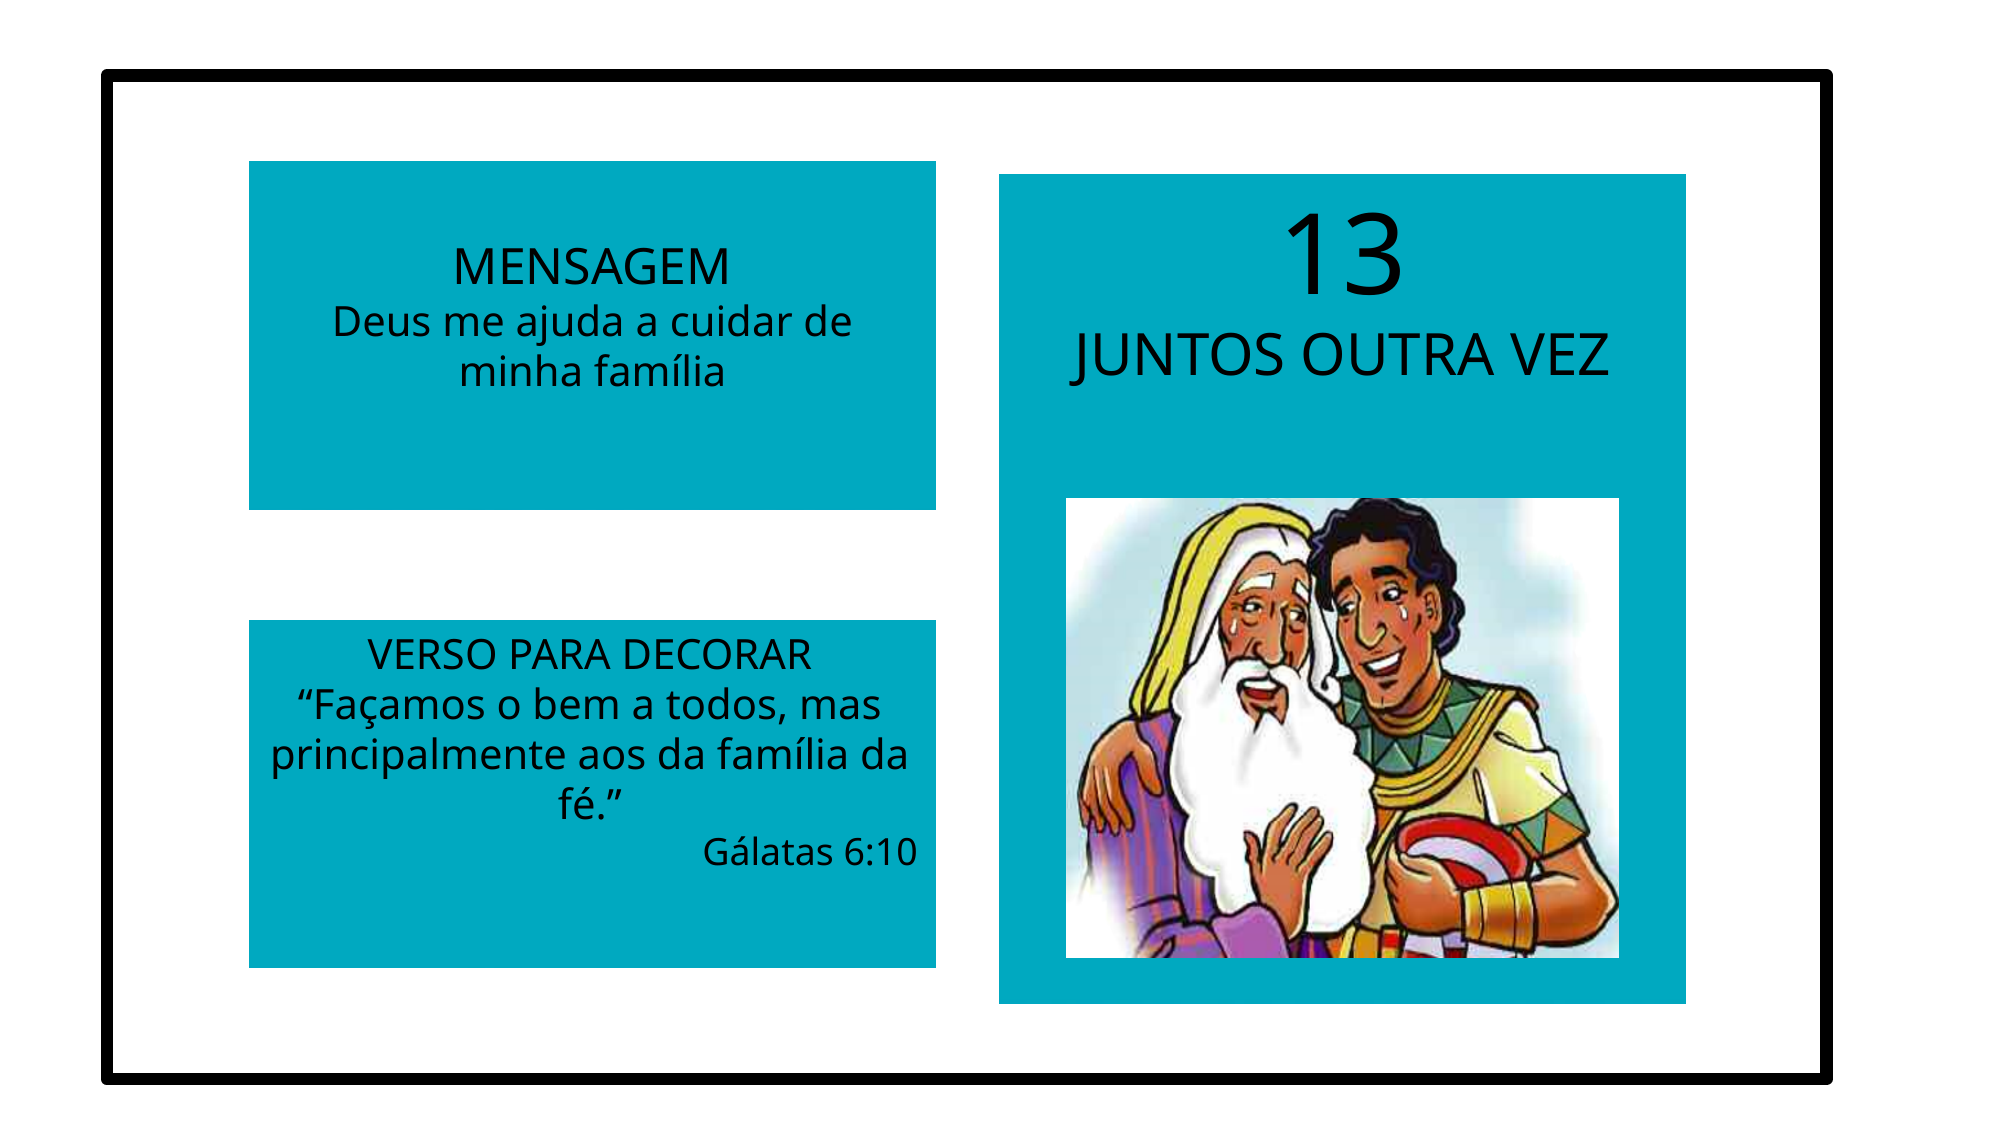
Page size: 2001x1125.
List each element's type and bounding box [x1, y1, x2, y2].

text_box [106, 75, 1827, 1079]
picture [249, 161, 936, 510]
picture [999, 174, 1686, 1004]
picture [249, 620, 936, 968]
